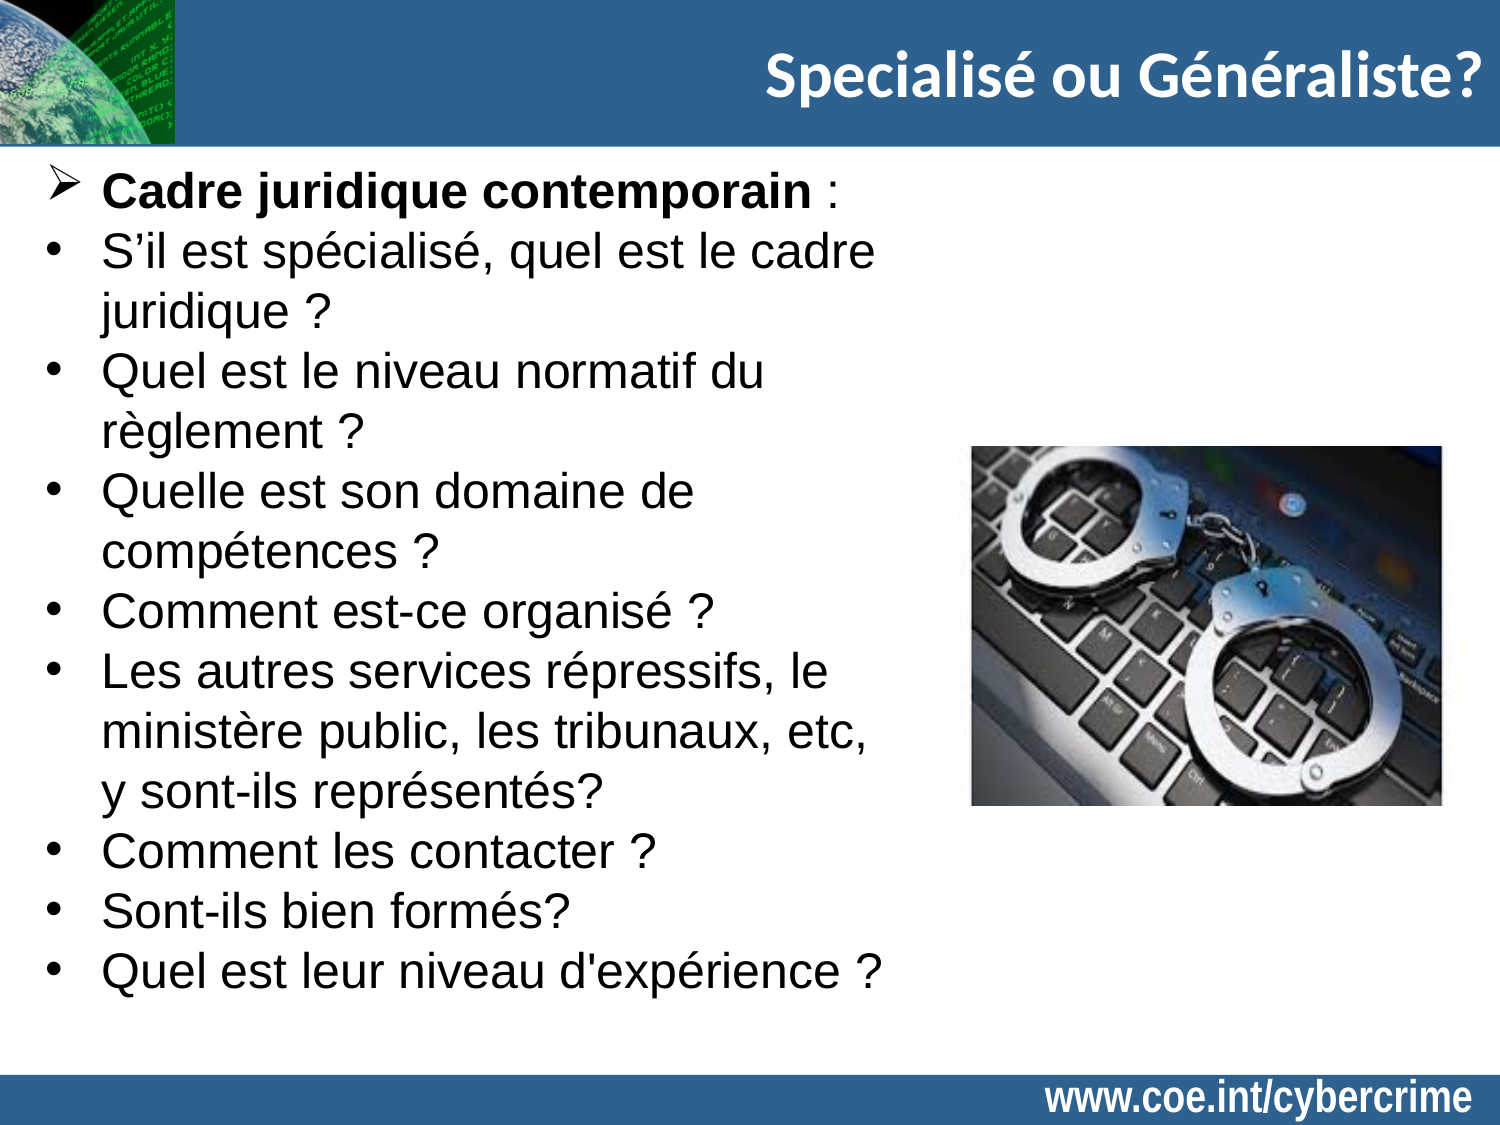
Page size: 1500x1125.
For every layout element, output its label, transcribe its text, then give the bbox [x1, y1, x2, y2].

picture [0, 0, 175, 144]
text_box [0, 1073, 1030, 1125]
text_box Cadre juridique contemporain : S’il est spécialisé, quel est le cadre juridique ? Quel est le niveau normatif du règlement ? Quelle est son domaine de compétences ? Comment est-ce organisé ? Les autres services répressifs, le ministère public, les tribunaux, etc, y sont-ils représentés? Comment les contacter ? Sont-ils bien formés? Quel est leur niveau d'expérience ? [30, 151, 906, 1006]
text_box www.coe.int/cybercrime [1030, 1059, 1500, 1125]
text_box Specialisé ou Généraliste? [177, 0, 1500, 149]
picture [915, 445, 1500, 806]
